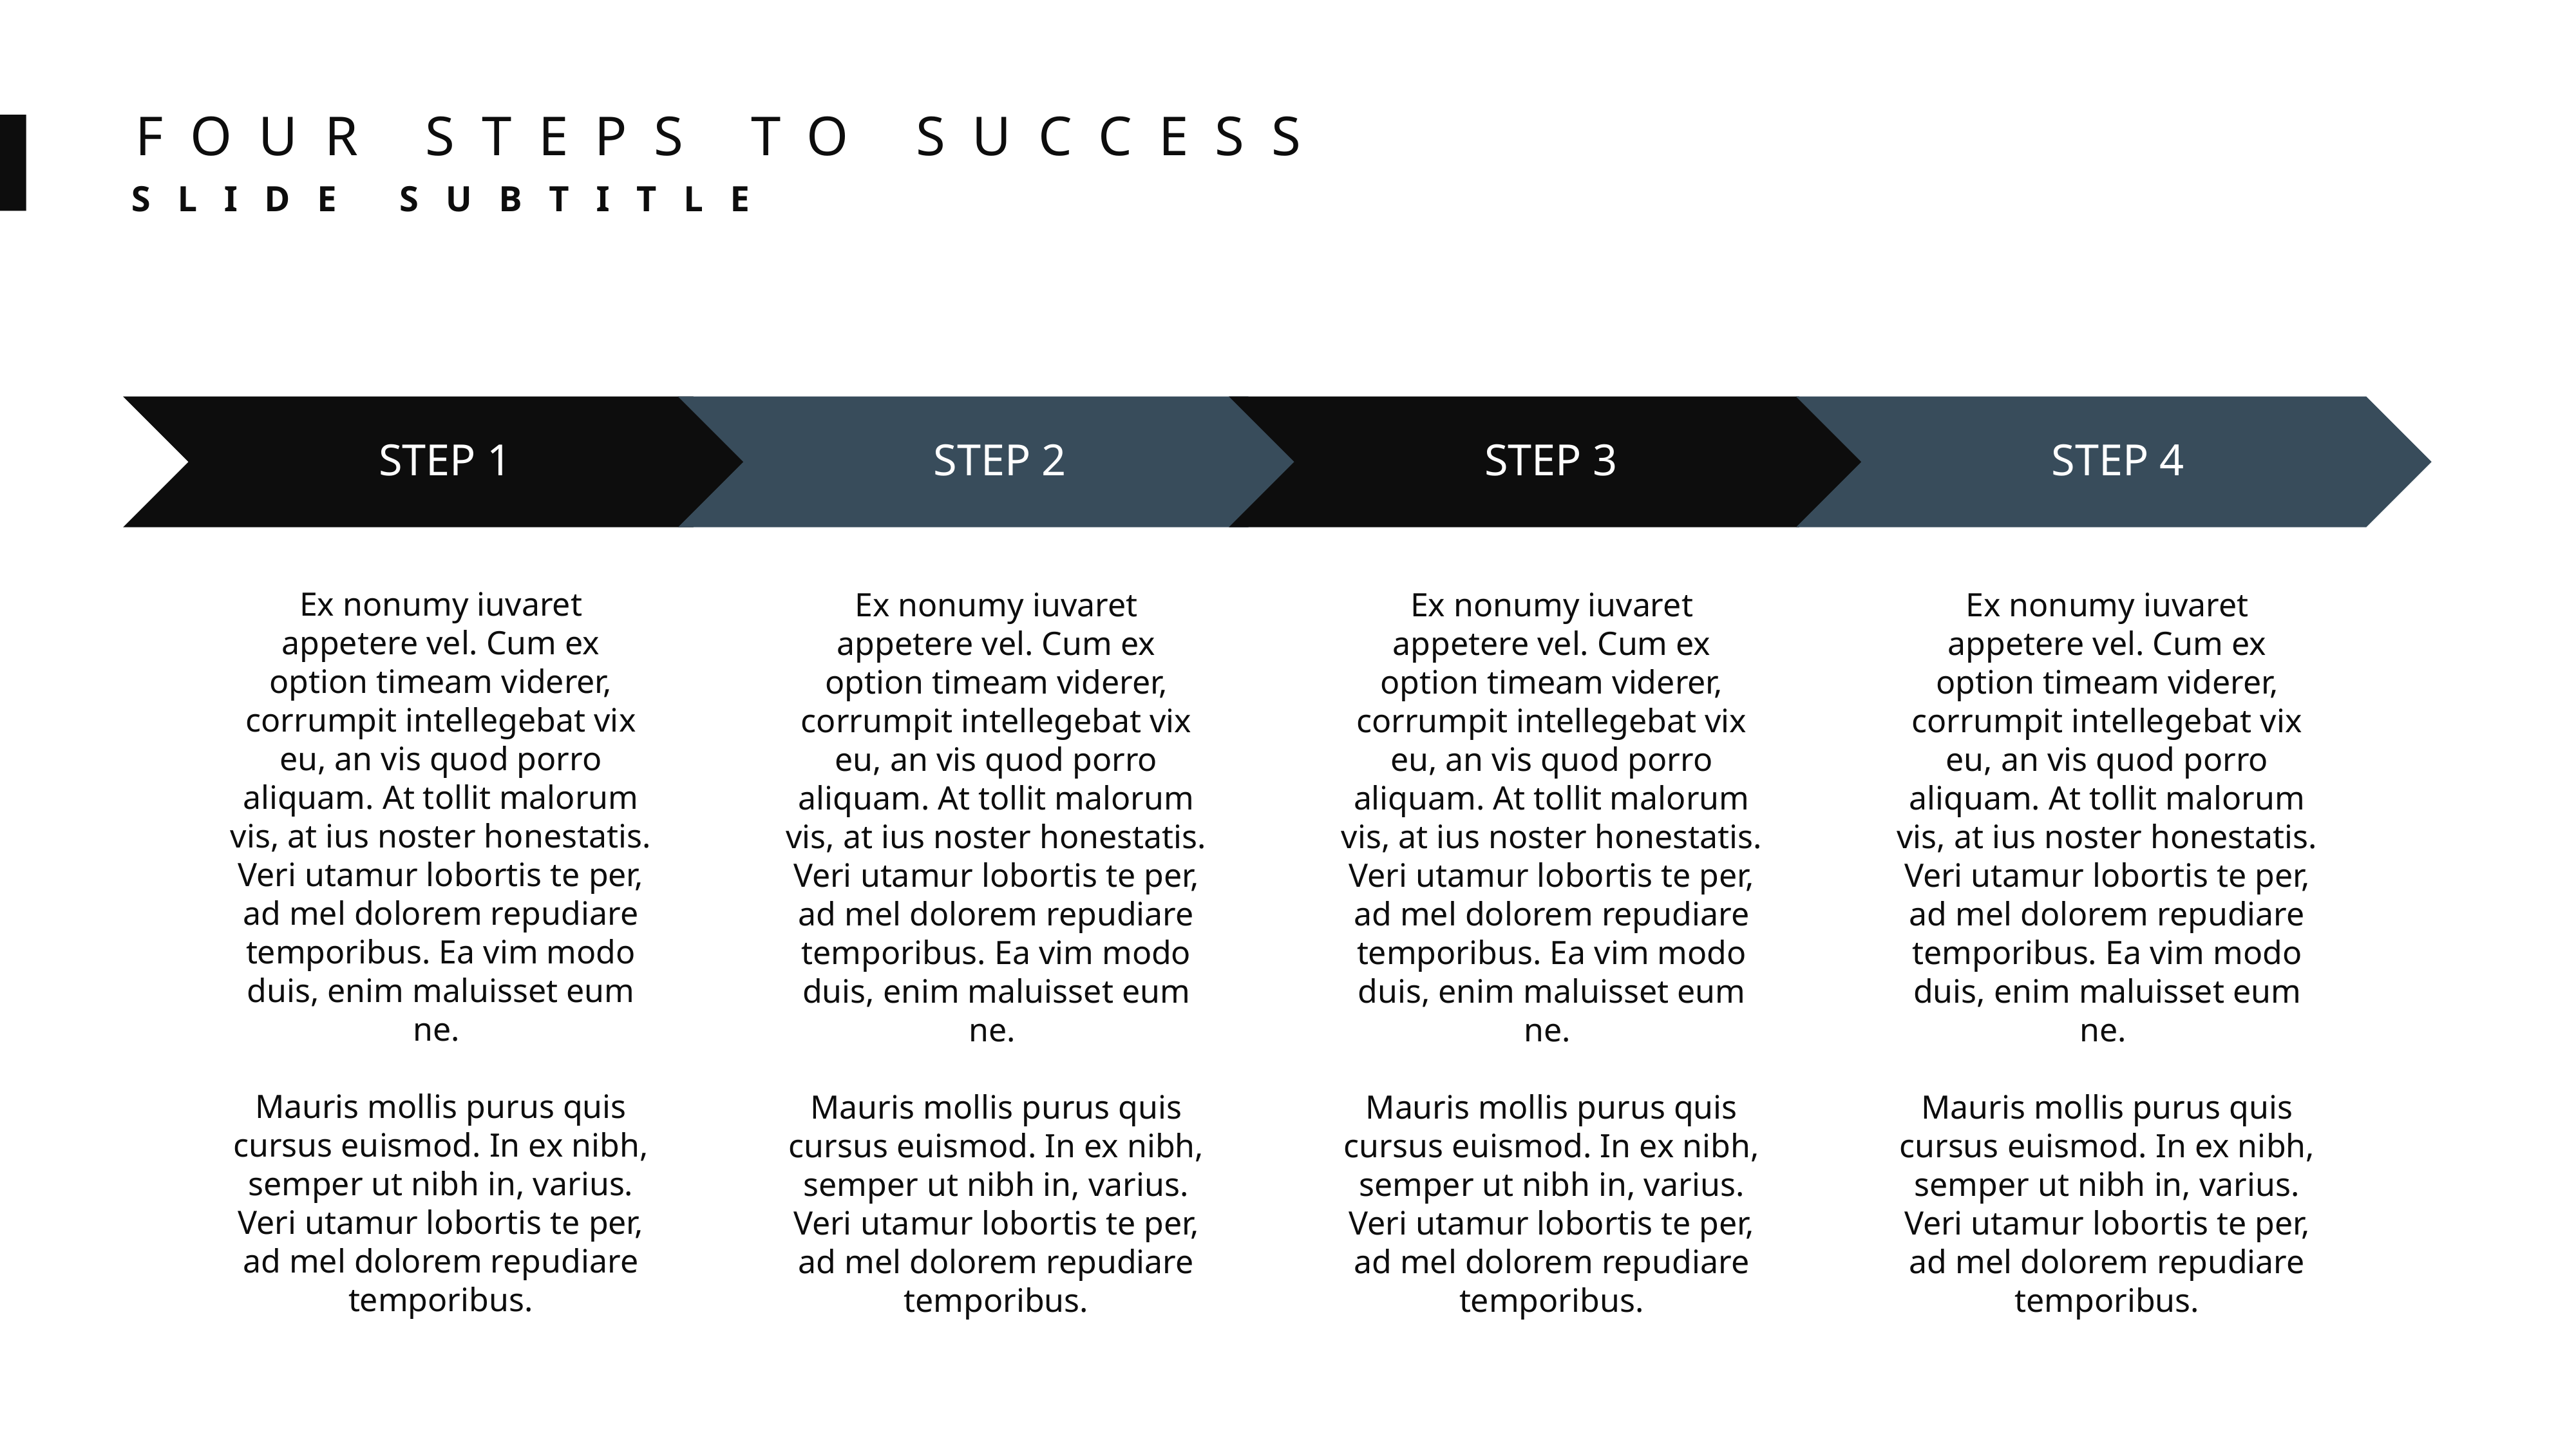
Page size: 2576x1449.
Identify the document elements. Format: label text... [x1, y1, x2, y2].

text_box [111, 396, 2465, 527]
text_box Ex nonumy iuvaret appetere vel. Cum ex option timeam viderer, corrumpit intellegebat vix eu, an vis quod porro aliquam. At tollit malorum vis, at ius noster honestatis. Veri utamur lobortis te per, ad mel dolorem repudiare temporibus. Ea vim modo duis, enim maluisset eum ne. Mauris mollis purus quis cursus euismod. In ex nibh, semper ut nibh in, varius. Veri utamur lobortis te per, ad mel dolorem repudiare temporibus. [1329, 579, 1774, 1323]
text_box FOUR STEPS TO SUCCESS [126, 97, 1312, 171]
text_box Ex nonumy iuvaret appetere vel. Cum ex option timeam viderer, corrumpit intellegebat vix eu, an vis quod porro aliquam. At tollit malorum vis, at ius noster honestatis. Veri utamur lobortis te per, ad mel dolorem repudiare temporibus. Ea vim modo duis, enim maluisset eum ne. Mauris mollis purus quis cursus euismod. In ex nibh, semper ut nibh in, varius. Veri utamur lobortis te per, ad mel dolorem repudiare temporibus. [1885, 579, 2329, 1323]
text_box SLIDE SUBTITLE [122, 171, 761, 223]
text_box [0, 114, 27, 211]
text_box Ex nonumy iuvaret appetere vel. Cum ex option timeam viderer, corrumpit intellegebat vix eu, an vis quod porro aliquam. At tollit malorum vis, at ius noster honestatis. Veri utamur lobortis te per, ad mel dolorem repudiare temporibus. Ea vim modo duis, enim maluisset eum ne. Mauris mollis purus quis cursus euismod. In ex nibh, semper ut nibh in, varius. Veri utamur lobortis te per, ad mel dolorem repudiare temporibus. [218, 579, 663, 1323]
text_box Ex nonumy iuvaret appetere vel. Cum ex option timeam viderer, corrumpit intellegebat vix eu, an vis quod porro aliquam. At tollit malorum vis, at ius noster honestatis. Veri utamur lobortis te per, ad mel dolorem repudiare temporibus. Ea vim modo duis, enim maluisset eum ne. Mauris mollis purus quis cursus euismod. In ex nibh, semper ut nibh in, varius. Veri utamur lobortis te per, ad mel dolorem repudiare temporibus. [774, 579, 1218, 1323]
